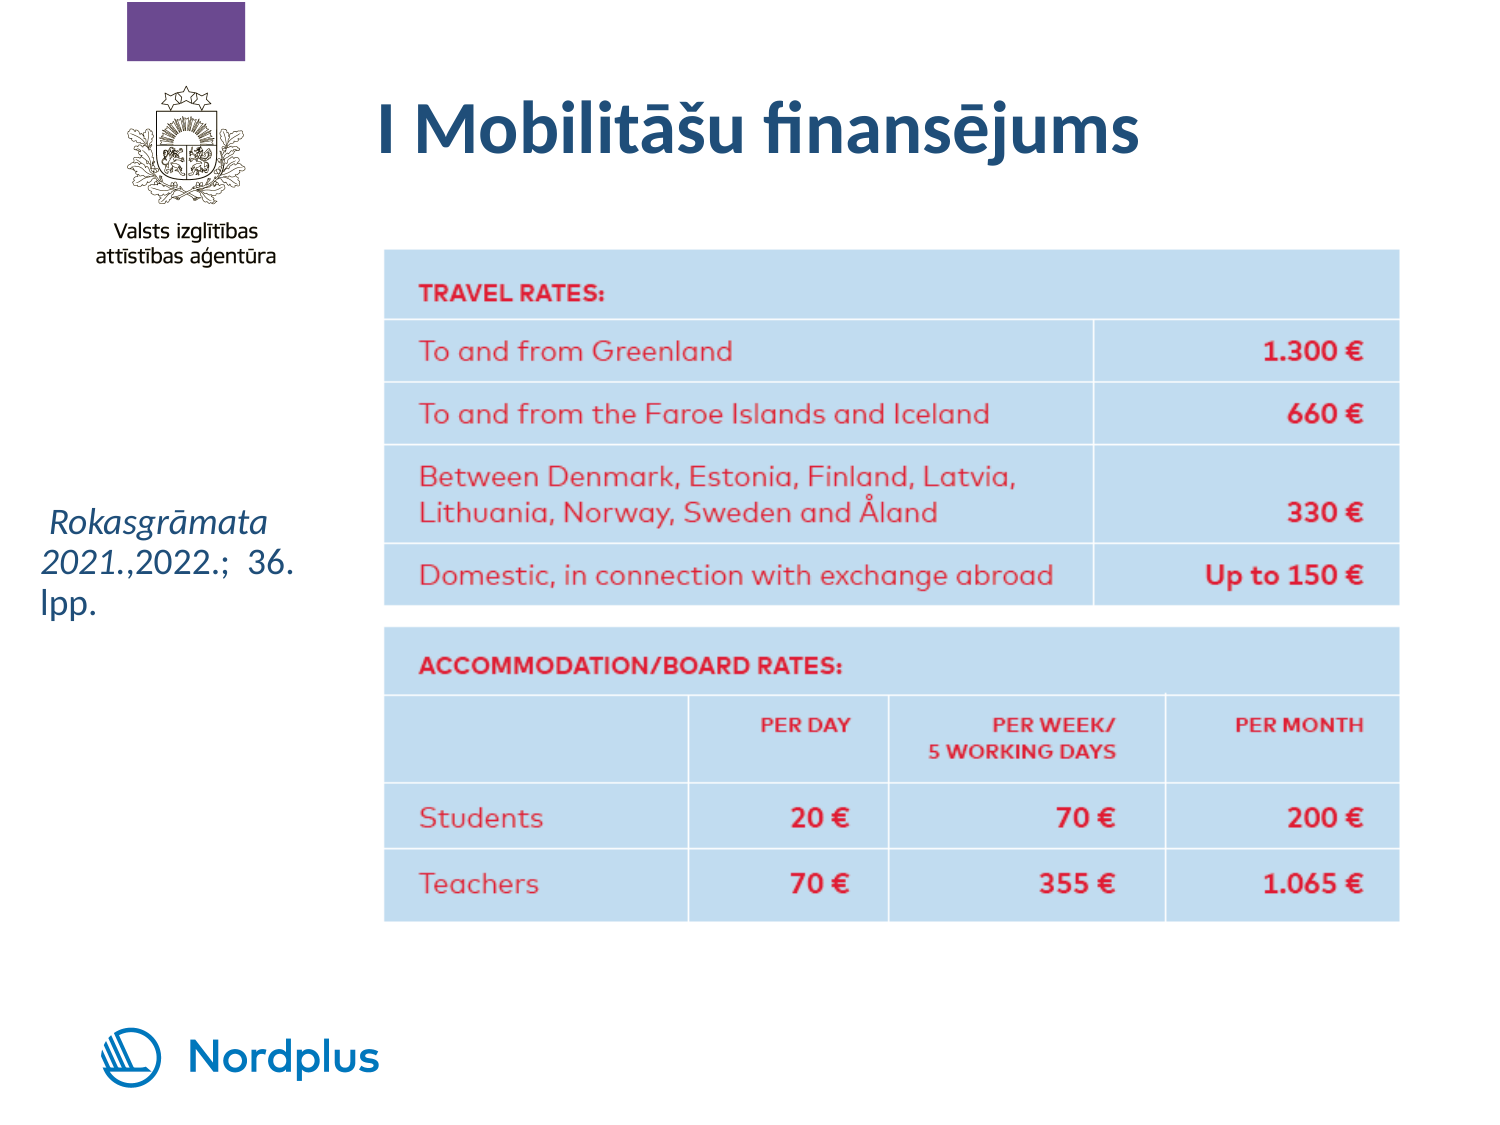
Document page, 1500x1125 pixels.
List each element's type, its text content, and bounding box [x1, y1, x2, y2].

text_box Rokasgrāmata 2021.,2022.; 36. lpp. [25, 494, 361, 631]
title I Mobilitāšu finansējums [361, 59, 1397, 199]
picture [0, 0, 1500, 1125]
